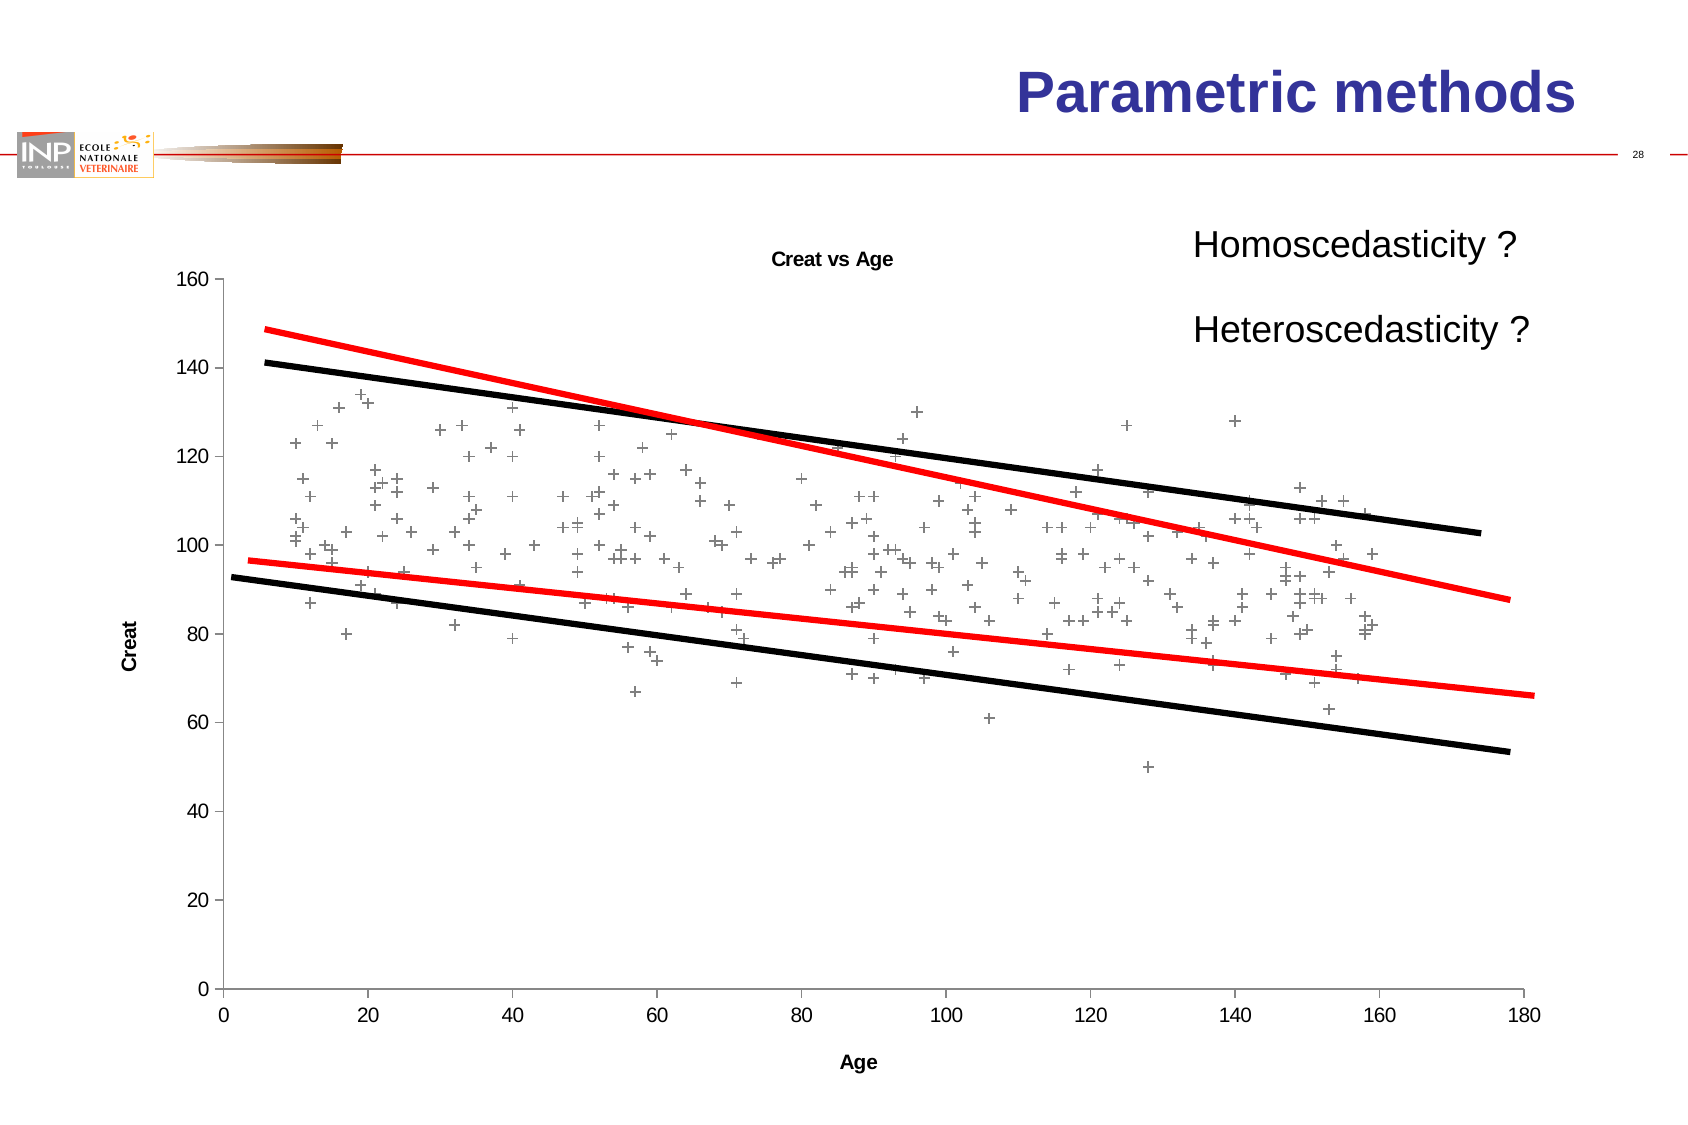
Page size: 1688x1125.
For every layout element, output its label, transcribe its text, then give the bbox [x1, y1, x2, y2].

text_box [264, 328, 1511, 558]
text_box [247, 560, 1535, 697]
title Parametric methods [80, 31, 1609, 147]
picture [17, 132, 154, 178]
chart [110, 215, 1561, 1084]
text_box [230, 576, 1511, 753]
